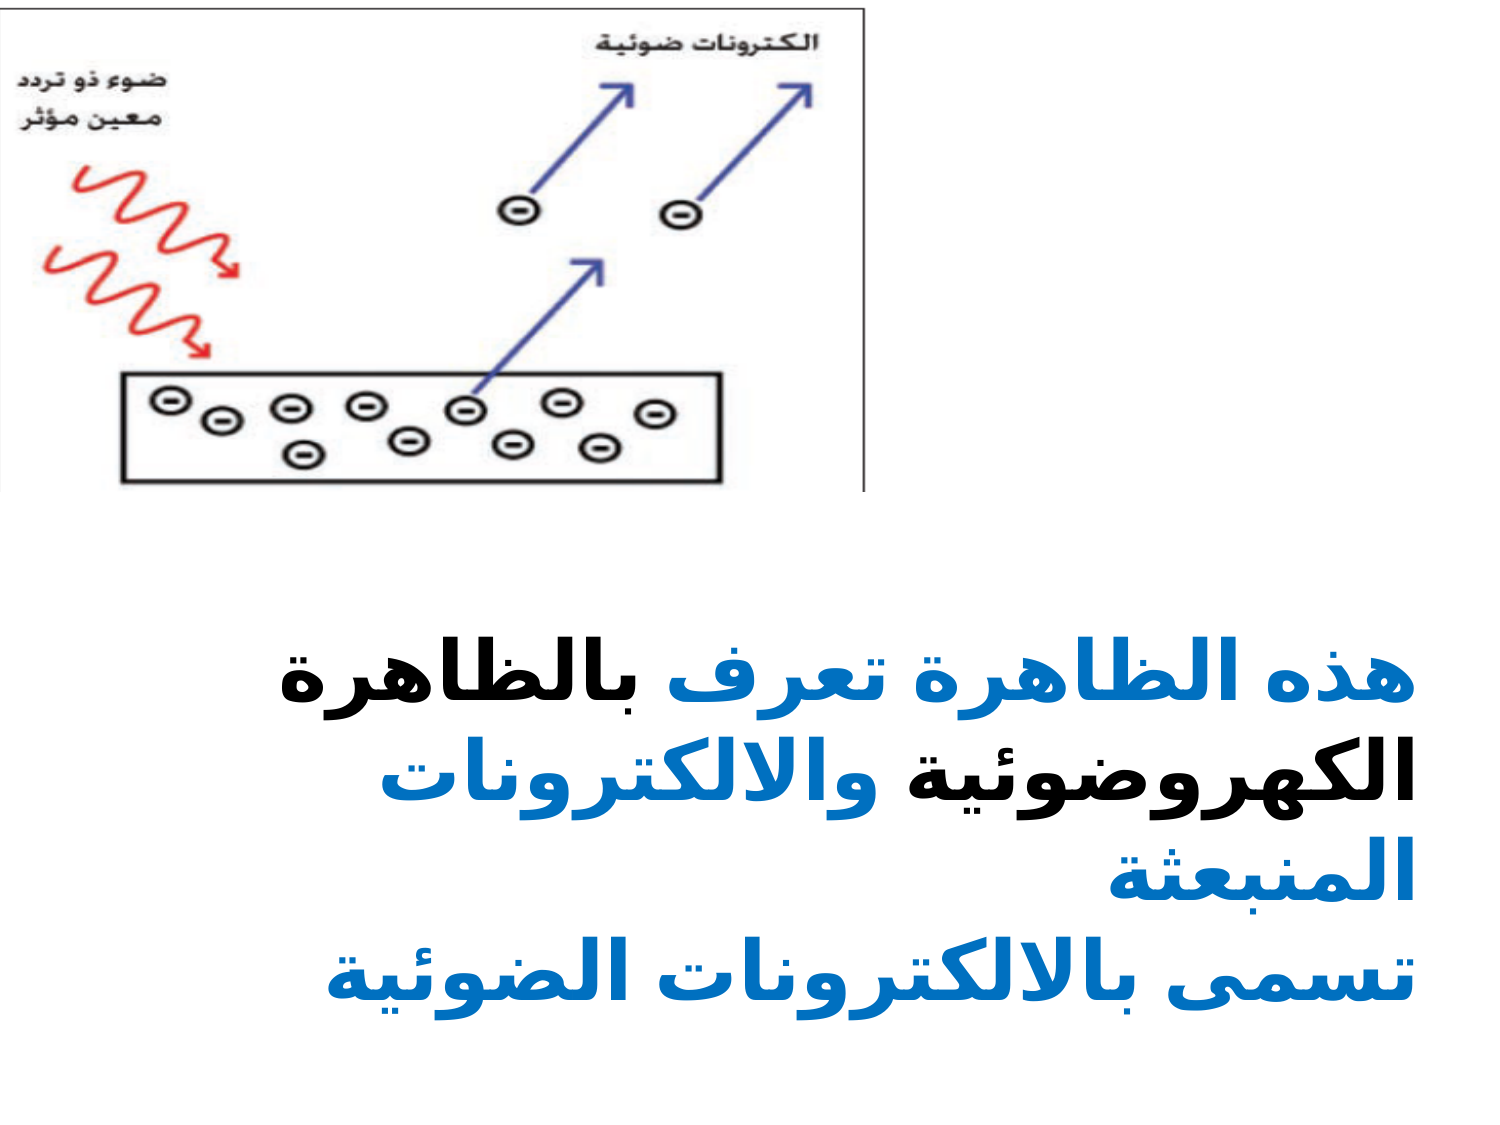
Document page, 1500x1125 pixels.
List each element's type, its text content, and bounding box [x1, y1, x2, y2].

picture [0, 0, 869, 492]
text_box هذه الظاهرة تعرف بالظاهرة الكهروضوئية والالكترونات المنبعثة تسمى بالالكترونات الضوئية [112, 609, 1435, 1025]
